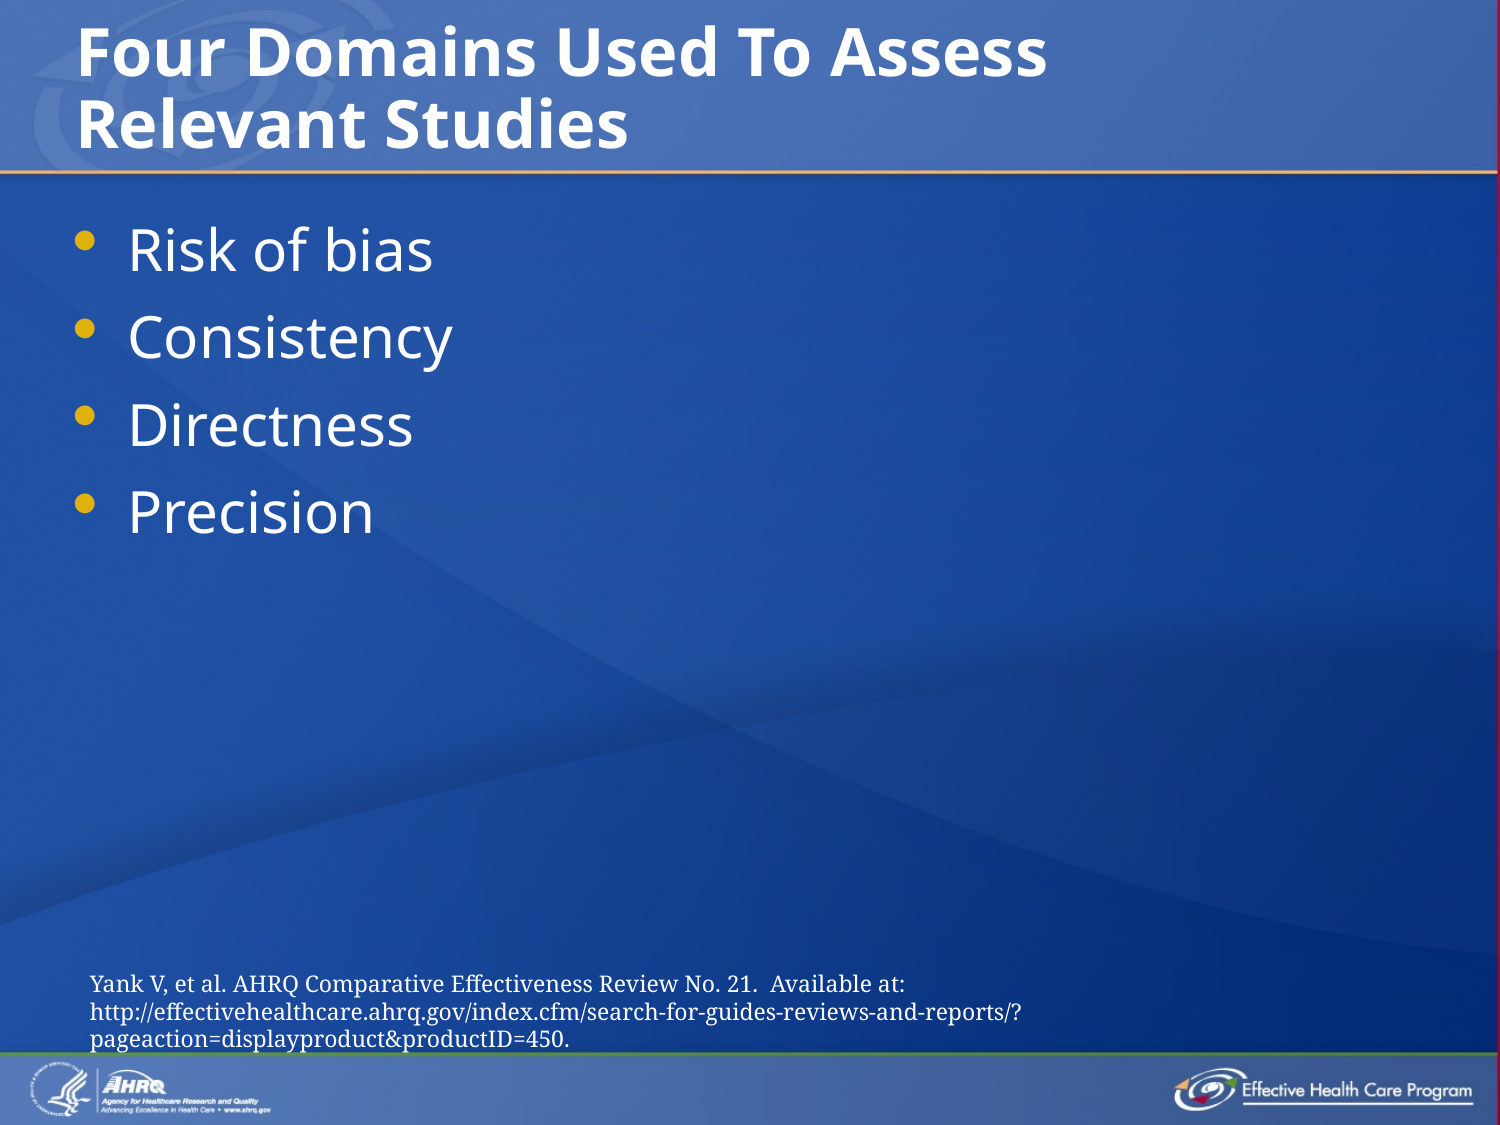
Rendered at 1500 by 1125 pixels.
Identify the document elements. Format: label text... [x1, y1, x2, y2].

list Risk of bias Consistency Directness Precision [75, 213, 1425, 962]
title Four Domains Used To Assess Relevant Studies [74, 21, 1426, 163]
picture [0, 0, 1500, 1125]
text_box Yank V, et al. AHRQ Comparative Effectiveness Review No. 21. Available at: http://effectivehealthcare.ahrq.gov/index.cfm/search-for-guides-reviews-and-reports/?pageaction=displayproduct&productID=450. [74, 962, 1438, 1060]
